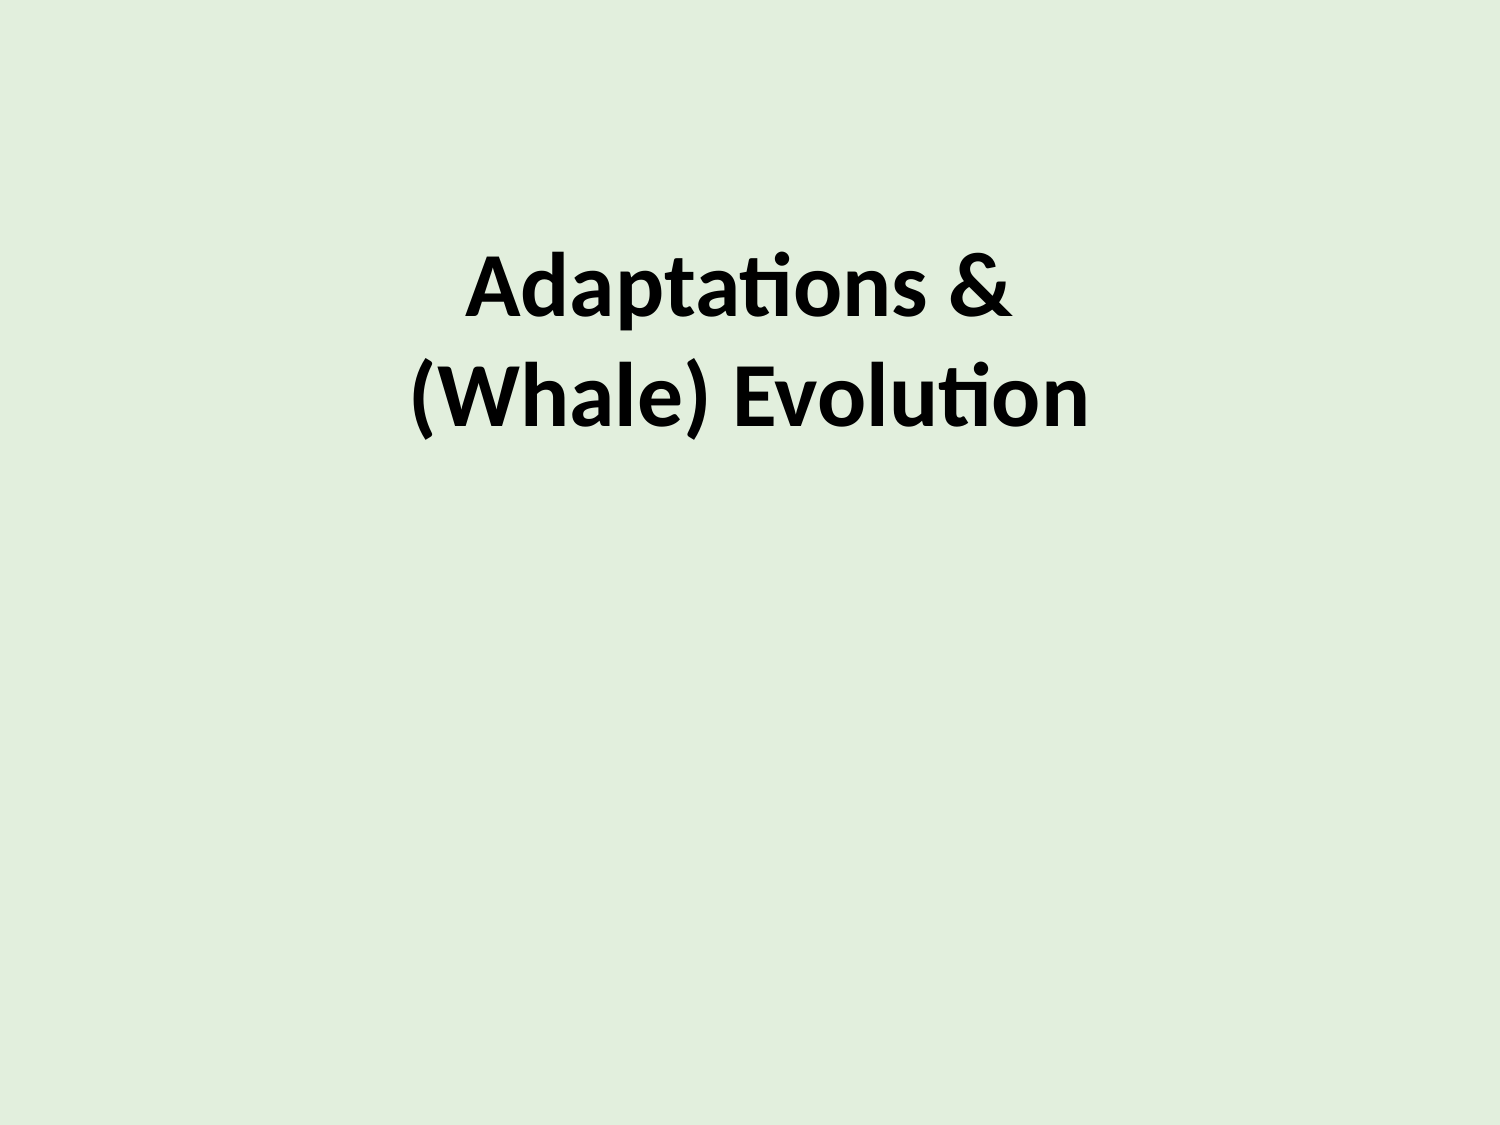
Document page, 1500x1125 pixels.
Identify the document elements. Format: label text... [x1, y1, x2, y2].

title Adaptations & (Whale) Evolution [75, 45, 1425, 625]
